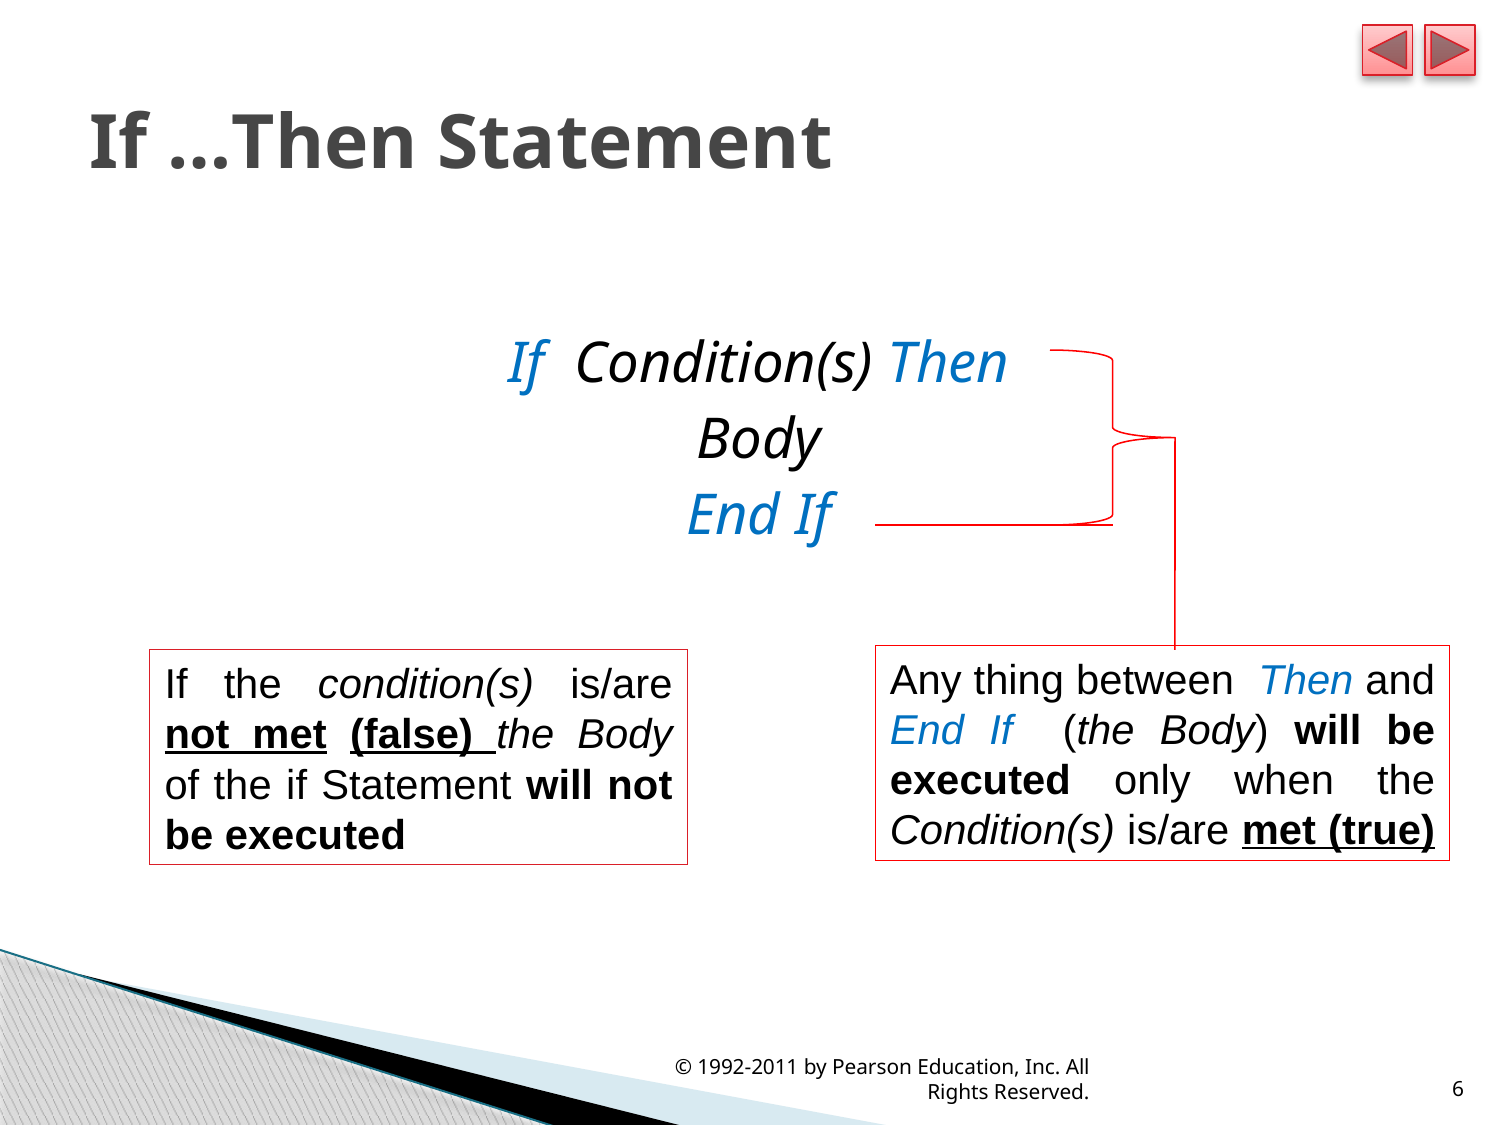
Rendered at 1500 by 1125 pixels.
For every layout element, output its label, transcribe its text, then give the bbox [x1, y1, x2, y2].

text_box Any thing between Then and End If (the Body) will be executed only when the Condition(s) is/are met (true) [875, 645, 1450, 861]
text_box [1049, 349, 1176, 524]
footer © 1992-2011 by Pearson Education, Inc. All Rights Reserved. [650, 1051, 1105, 1112]
list If Condition(s) Then Body End If [74, 242, 1426, 986]
title If …Then Statement [75, 45, 1425, 233]
text_box If the condition(s) is/are not met (false) the Body of the if Statement will not be executed [149, 649, 688, 865]
slide_number 6 [1418, 1051, 1479, 1112]
